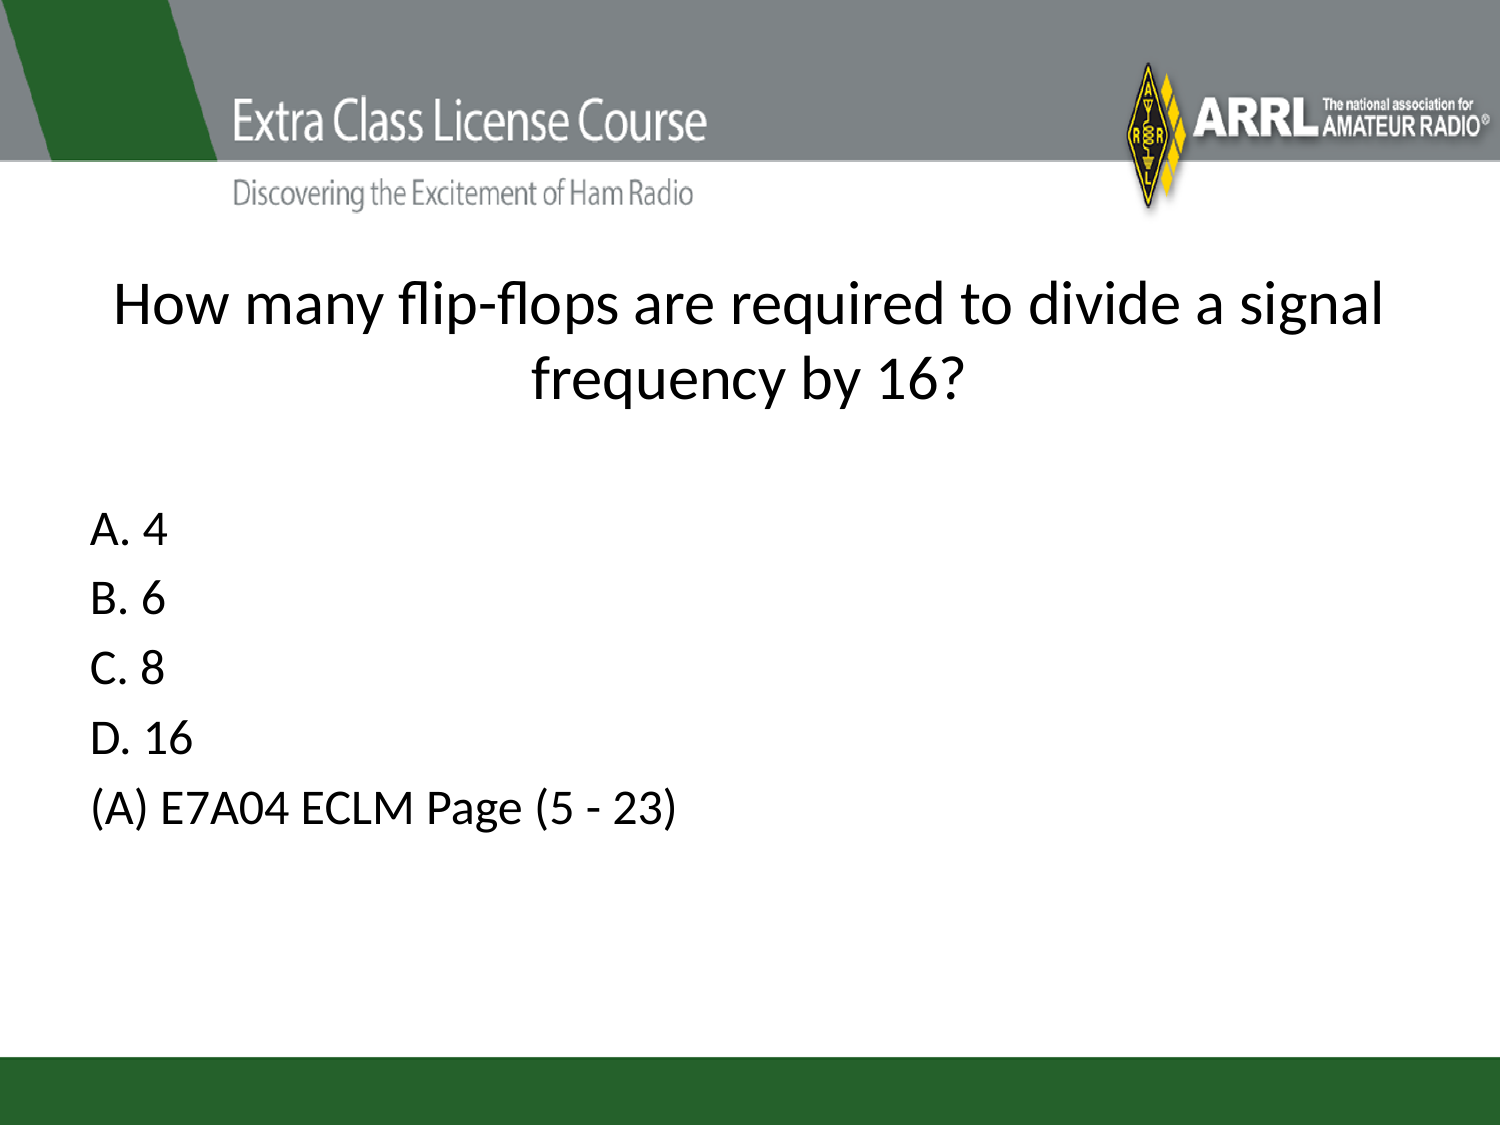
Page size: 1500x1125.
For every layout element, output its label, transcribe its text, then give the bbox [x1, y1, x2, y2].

picture [0, 0, 1500, 1125]
title How many flip-flops are required to divide a signal frequency by 16? [75, 254, 1425, 435]
list A. 4 B. 6 C. 8 D. 16 (A) E7A04 ECLM Page (5 - 23) [75, 487, 1425, 1005]
